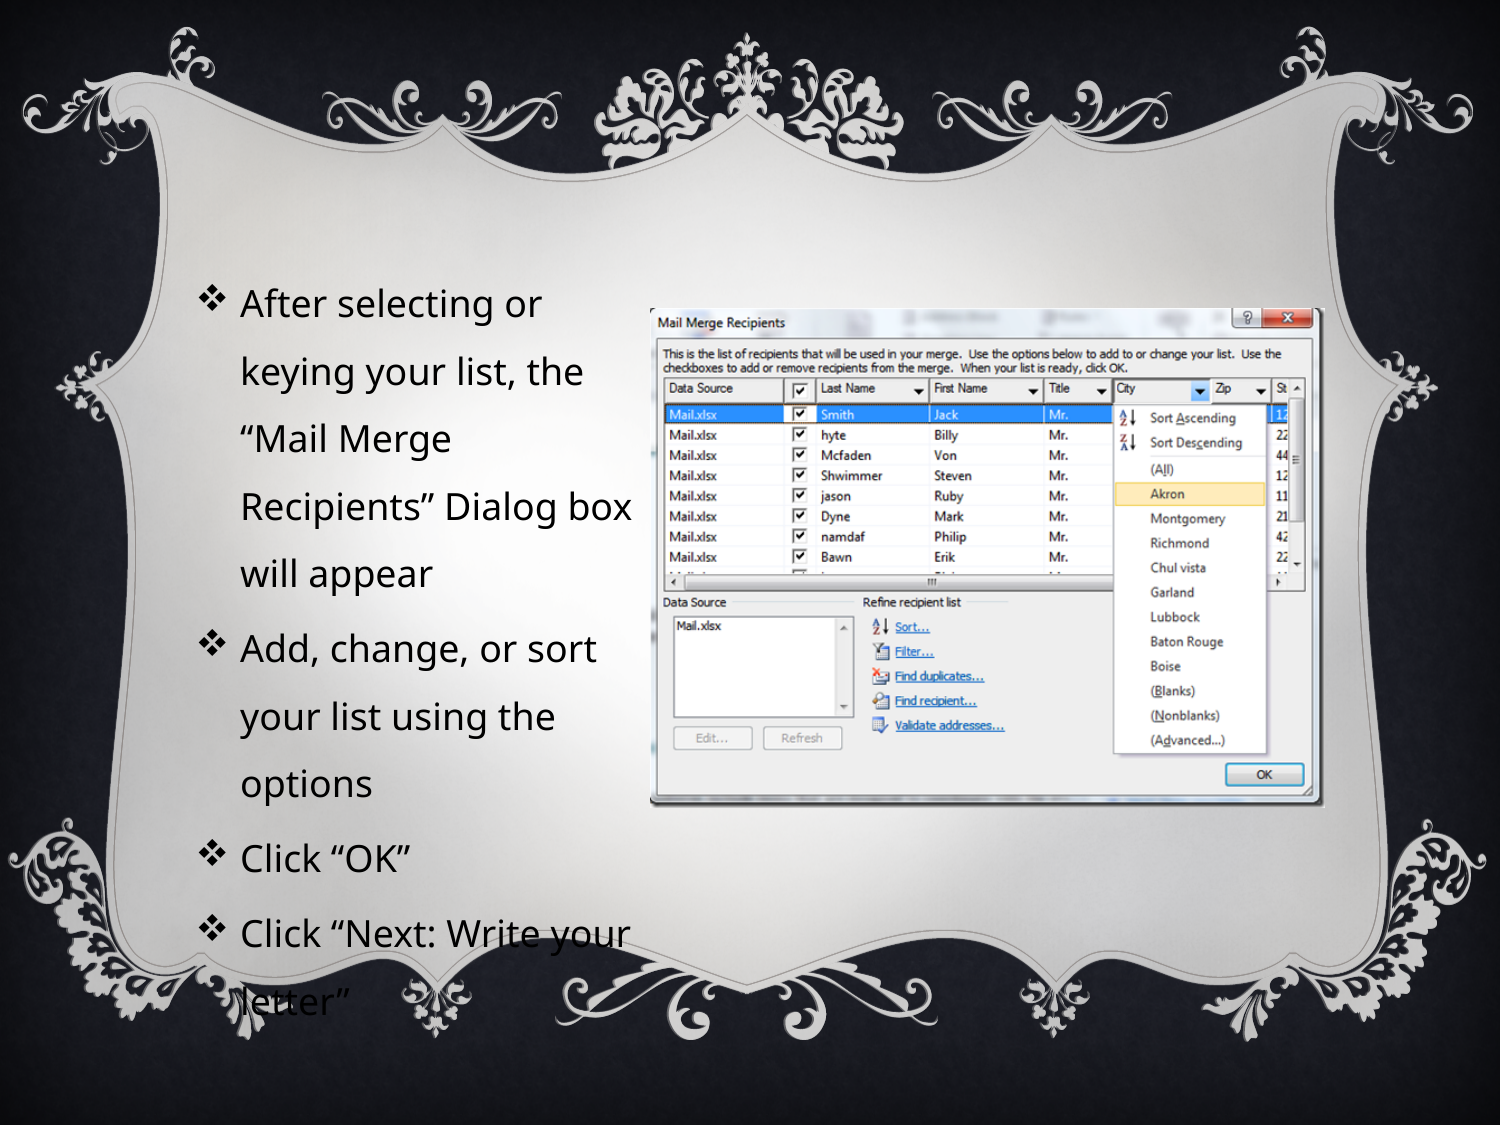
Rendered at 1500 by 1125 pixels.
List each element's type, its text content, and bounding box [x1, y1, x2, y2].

picture [0, 0, 1500, 1125]
list After selecting or keying your list, the “Mail Merge Recipients” Dialog box will appear Add, change, or sort your list using the options Click “OK” Click “Next: Write your letter” [154, 250, 667, 880]
